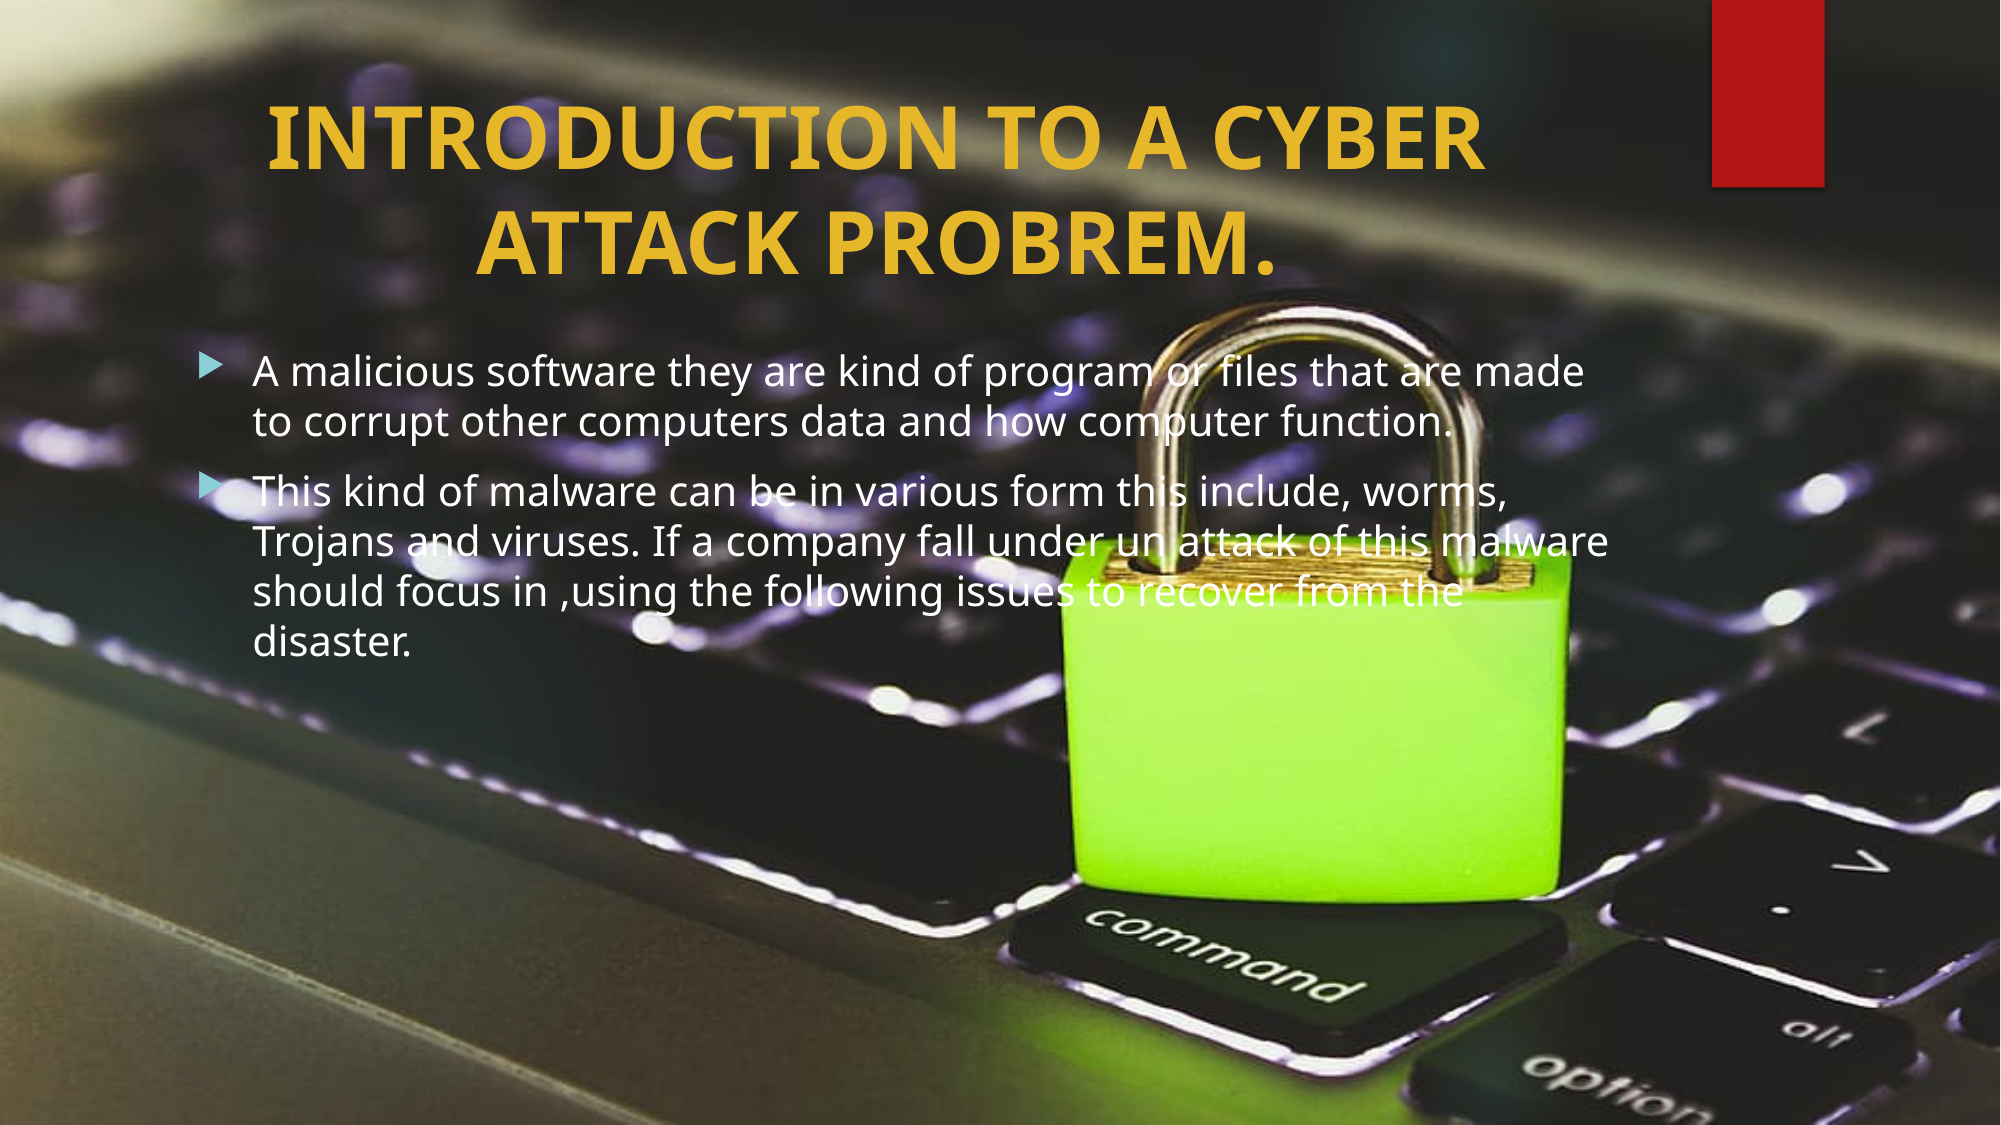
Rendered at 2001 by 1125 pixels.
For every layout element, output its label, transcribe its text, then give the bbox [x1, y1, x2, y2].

title INTRODUCTION TO A CYBER ATTACK PROBREM. [106, 74, 1649, 304]
picture [0, 0, 2001, 1125]
list A malicious software they are kind of program or files that are made to corrupt other computers data and how computer function. This kind of malware can be in various form this include, worms, Trojans and viruses. If a company fall under un attack of this malware should focus in ,using the following issues to recover from the disaster. [181, 336, 1649, 1025]
